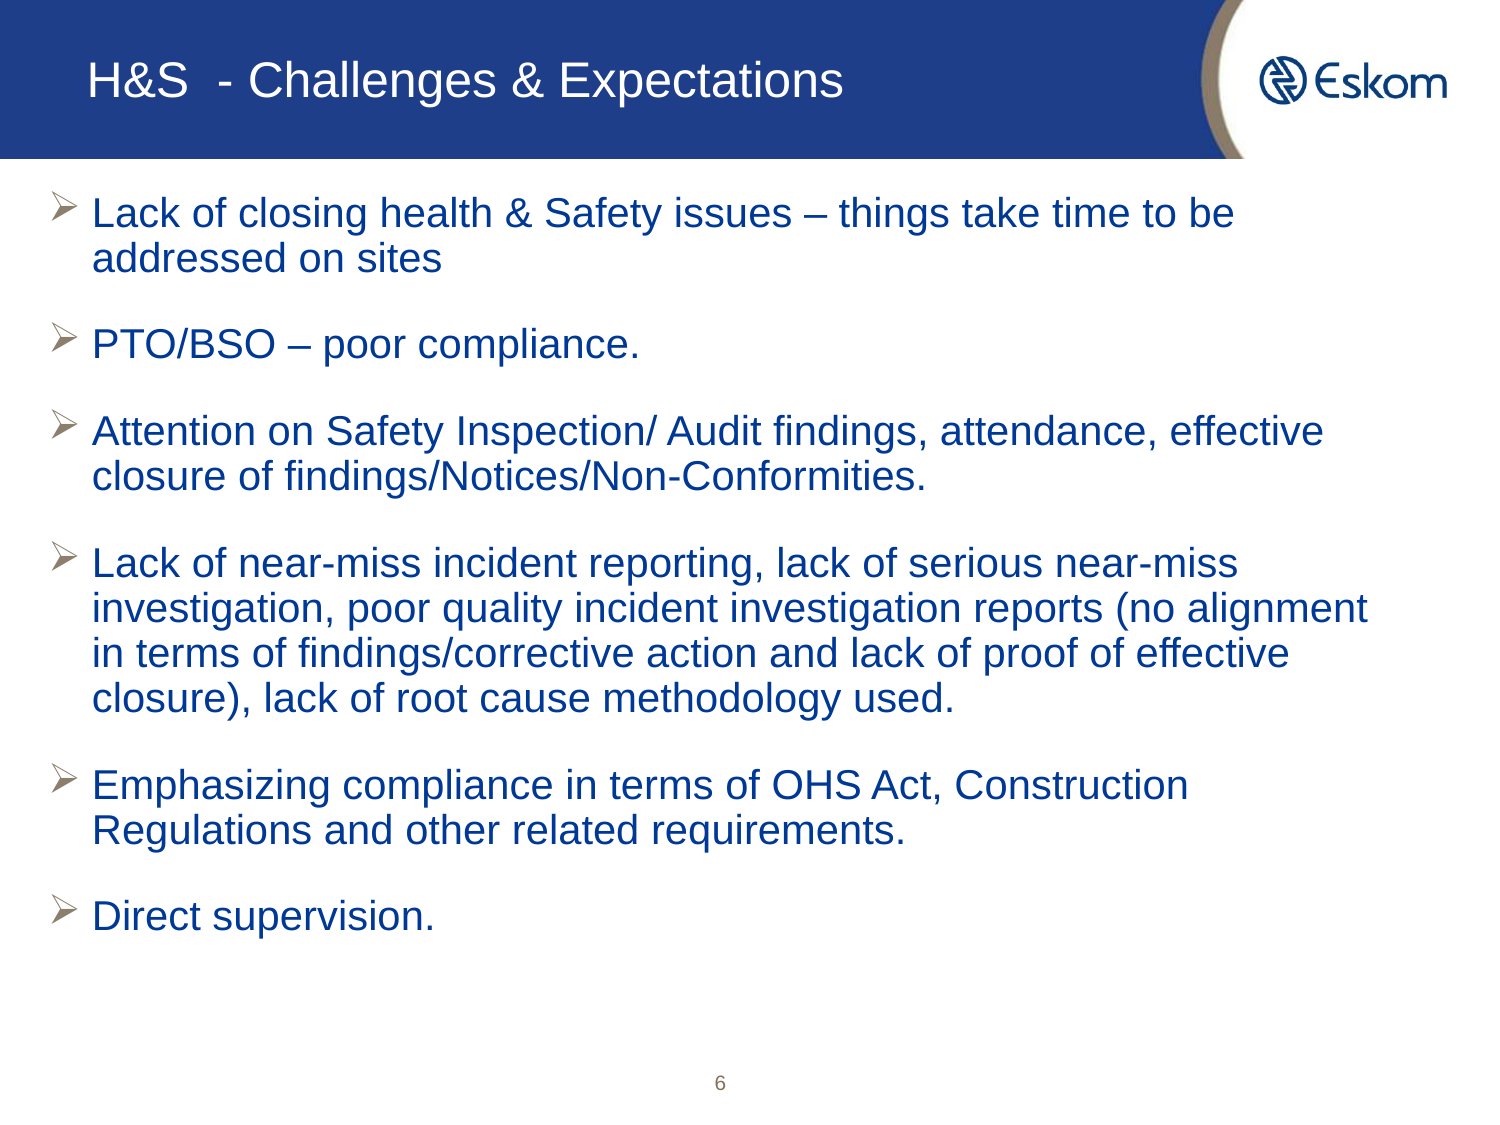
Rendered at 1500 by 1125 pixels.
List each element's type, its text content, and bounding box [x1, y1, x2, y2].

slide_number 6 [643, 1058, 798, 1103]
picture [0, 0, 1246, 159]
list Lack of closing health & Safety issues – things take time to be addressed on sites PTO/BSO – poor compliance. Attention on Safety Inspection/ Audit findings, attendance, effective closure of findings/Notices/Non-Conformities. Lack of near-miss incident reporting, lack of serious near-miss investigation, poor quality incident investigation reports (no alignment in terms of findings/corrective action and lack of proof of effective closure), lack of root cause methodology used. Emphasizing compliance in terms of OHS Act, Construction Regulations and other related requirements. Direct supervision. [33, 183, 1408, 1012]
title H&S - Challenges & Expectations [71, 27, 1142, 137]
picture [1257, 55, 1450, 105]
